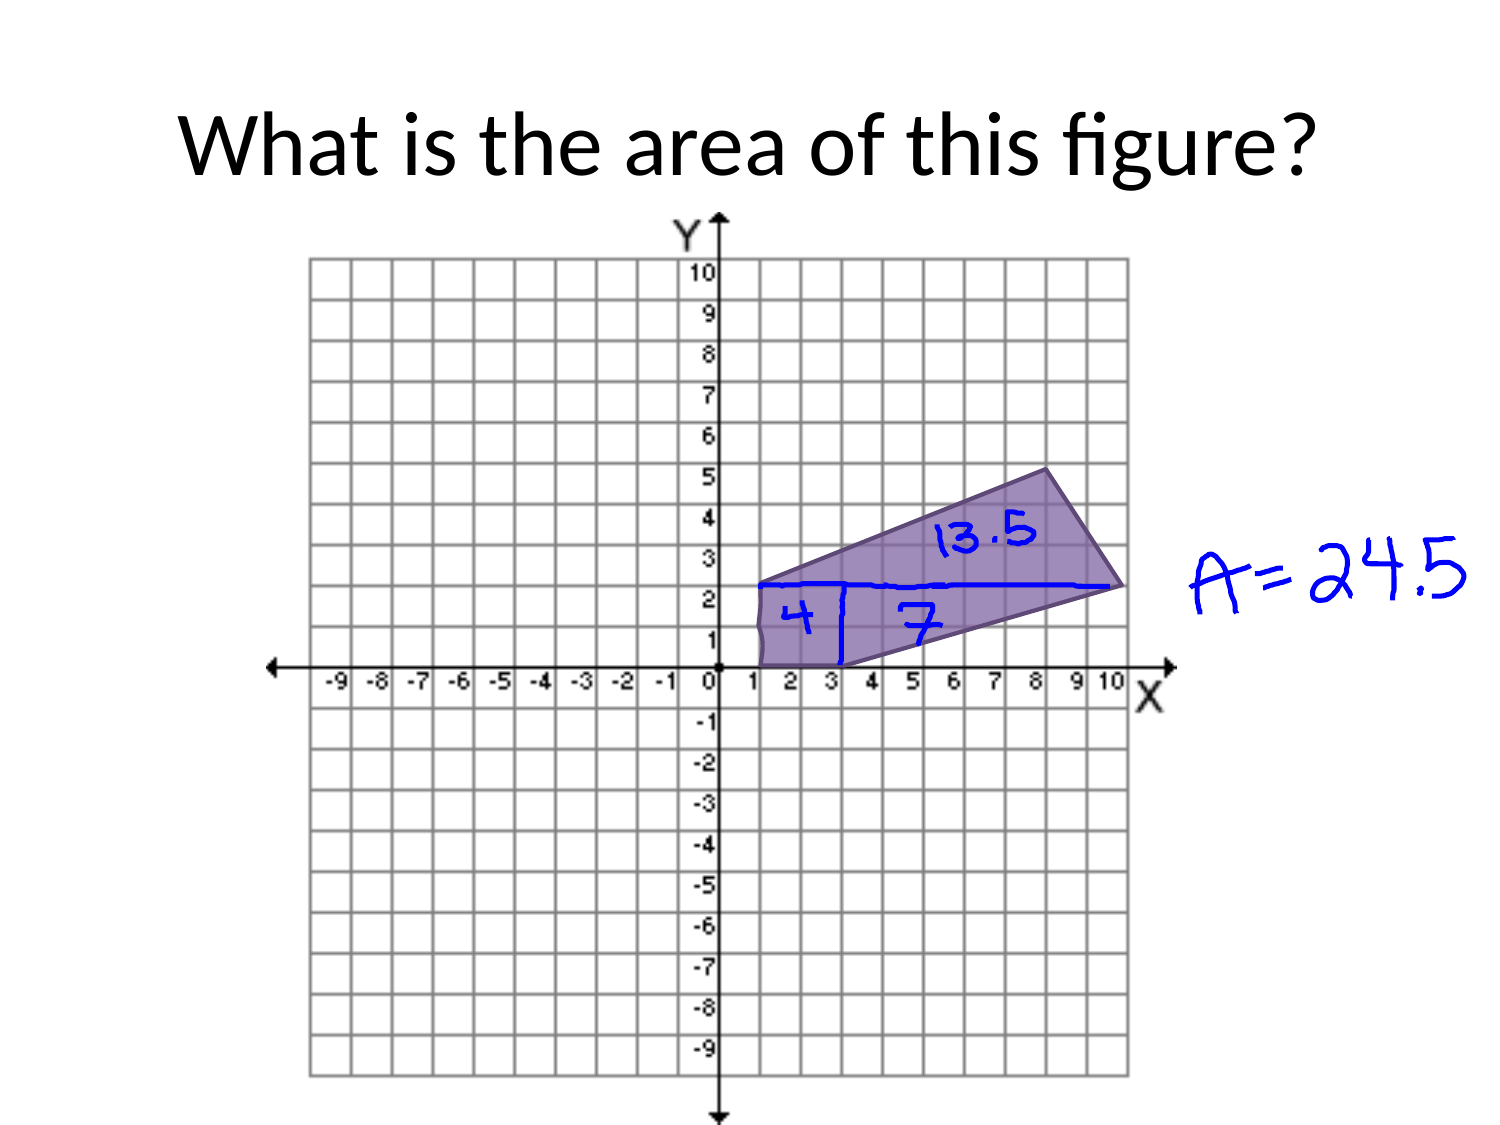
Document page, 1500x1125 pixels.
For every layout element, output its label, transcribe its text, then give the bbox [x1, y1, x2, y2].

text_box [758, 511, 1465, 666]
title What is the area of this figure? [75, 45, 1425, 233]
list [266, 212, 1177, 1125]
